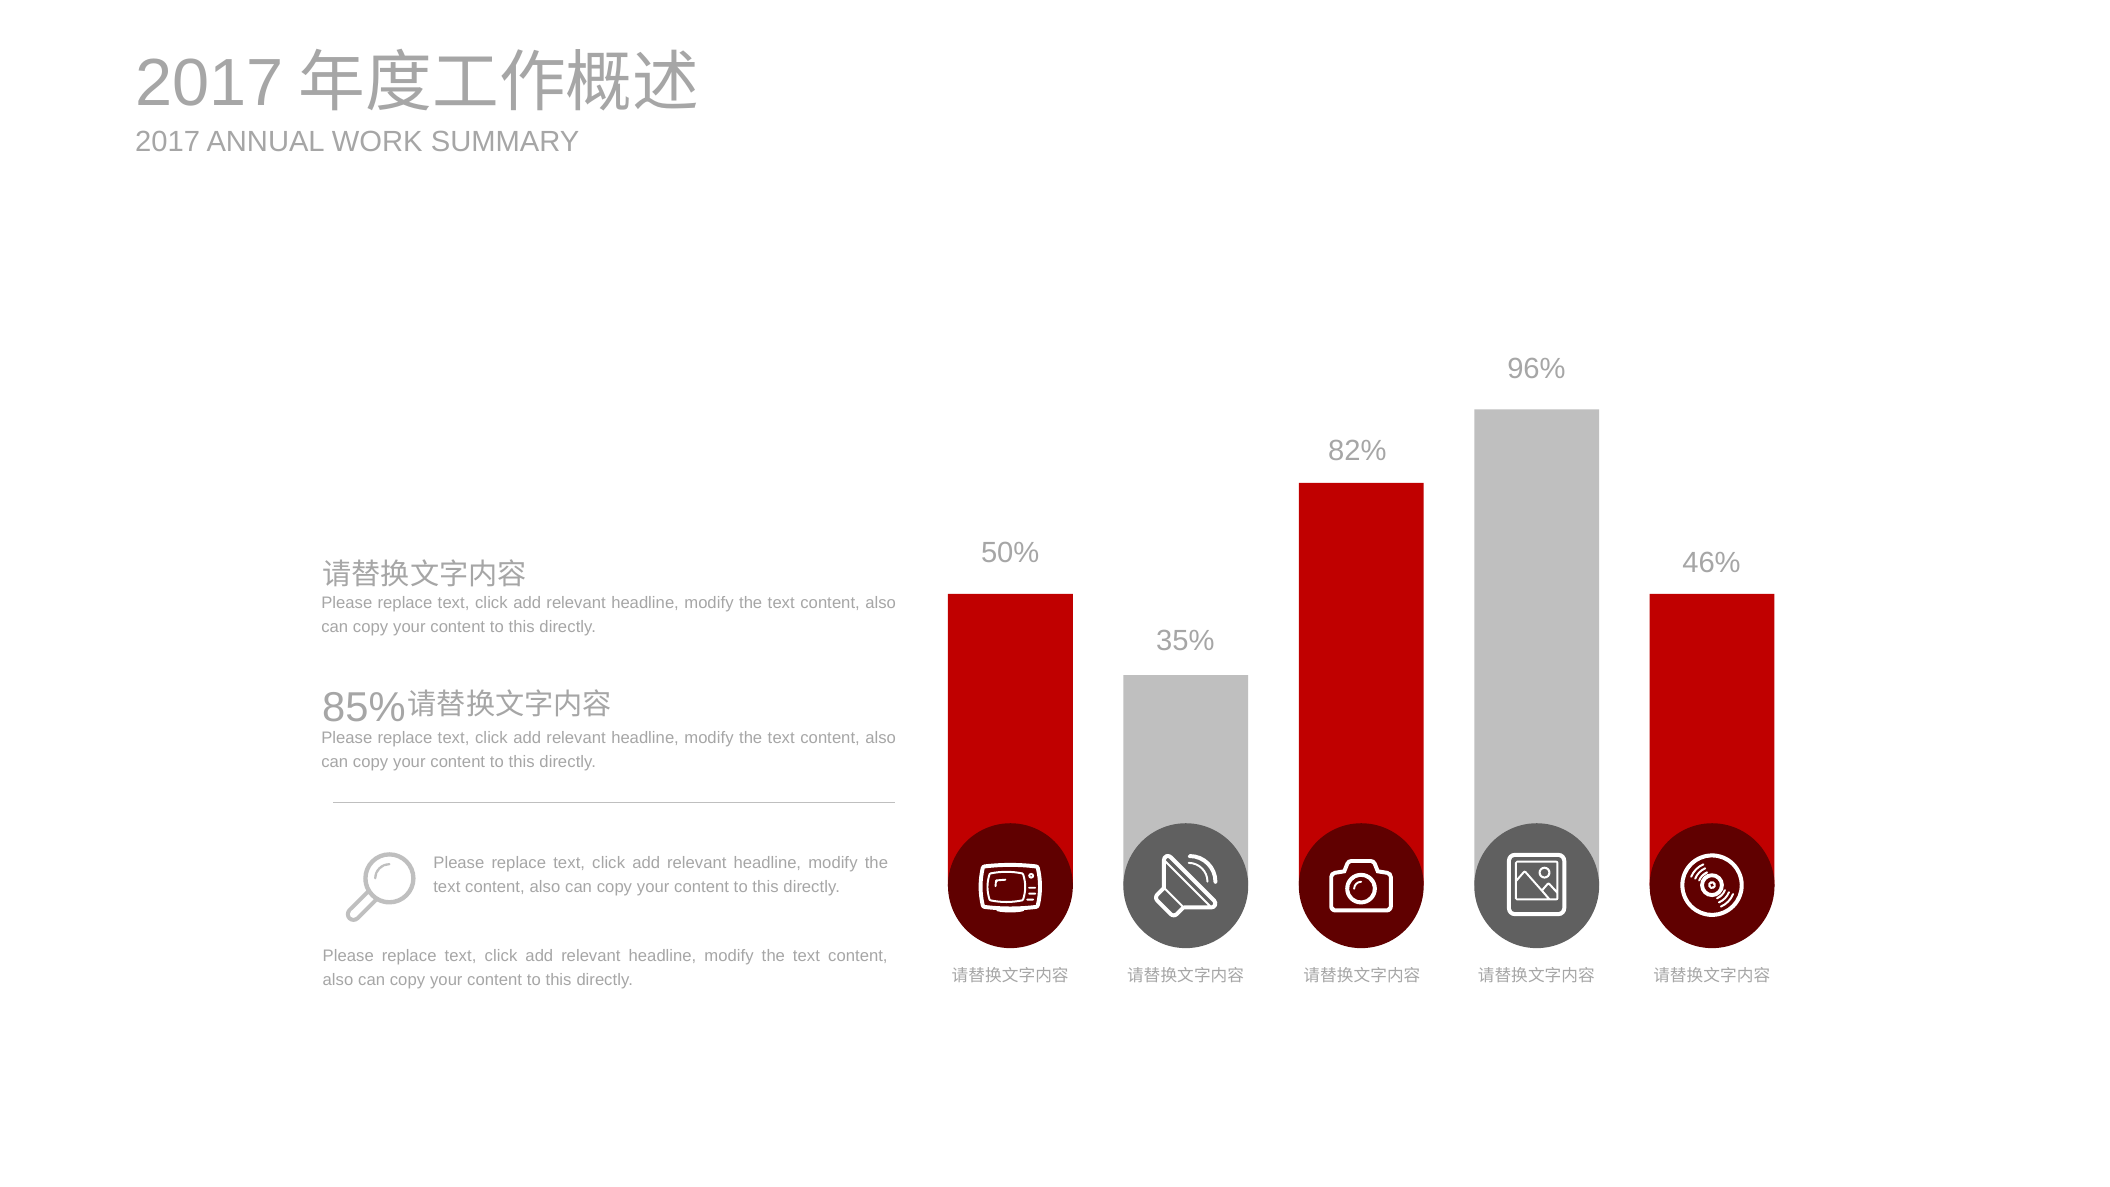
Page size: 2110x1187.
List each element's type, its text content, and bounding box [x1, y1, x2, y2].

text_box [946, 822, 1074, 950]
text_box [1506, 852, 1567, 917]
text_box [1680, 853, 1744, 917]
text_box 请替换文字内容 [322, 548, 528, 588]
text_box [1329, 858, 1393, 913]
text_box [1122, 674, 1249, 876]
text_box Please replace text, click add relevant headline, modify the text content, also can copy your content to this directly. [321, 723, 897, 772]
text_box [1153, 853, 1218, 918]
text_box [1122, 822, 1250, 950]
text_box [978, 862, 1043, 913]
text_box 请替换文字内容 [1127, 961, 1245, 985]
text_box 96% [1507, 341, 1566, 384]
text_box 46% [1682, 536, 1742, 579]
text_box Please replace text, click add relevant headline, modify the text content, also can copy your content to this directly. [322, 941, 889, 989]
text_box 85% [322, 669, 406, 723]
text_box 请替换文字内容 [1477, 960, 1596, 985]
text_box 请替换文字内容 [1303, 961, 1421, 985]
text_box [1473, 408, 1600, 875]
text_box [345, 852, 416, 922]
text_box Please replace text, click add relevant headline, modify the text content, also can copy your content to this directly. [433, 847, 889, 896]
text_box 82% [1328, 424, 1387, 467]
text_box 2017年度工作概述 [135, 38, 783, 119]
text_box 请替换文字内容 [951, 961, 1070, 985]
text_box Please replace text, click add relevant headline, modify the text content, also can copy your content to this directly. [321, 588, 897, 637]
text_box [1473, 822, 1601, 950]
text_box 50% [980, 526, 1040, 569]
text_box [947, 593, 1074, 875]
text_box 请替换文字内容 [1653, 960, 1771, 985]
text_box [1298, 482, 1425, 876]
text_box 请替换文字内容 [407, 678, 686, 721]
text_box [1649, 593, 1776, 877]
text_box [1648, 822, 1776, 950]
text_box 35% [1156, 614, 1215, 657]
text_box [1297, 822, 1425, 950]
text_box 2017 ANNUAL WORK SUMMARY [135, 122, 596, 158]
